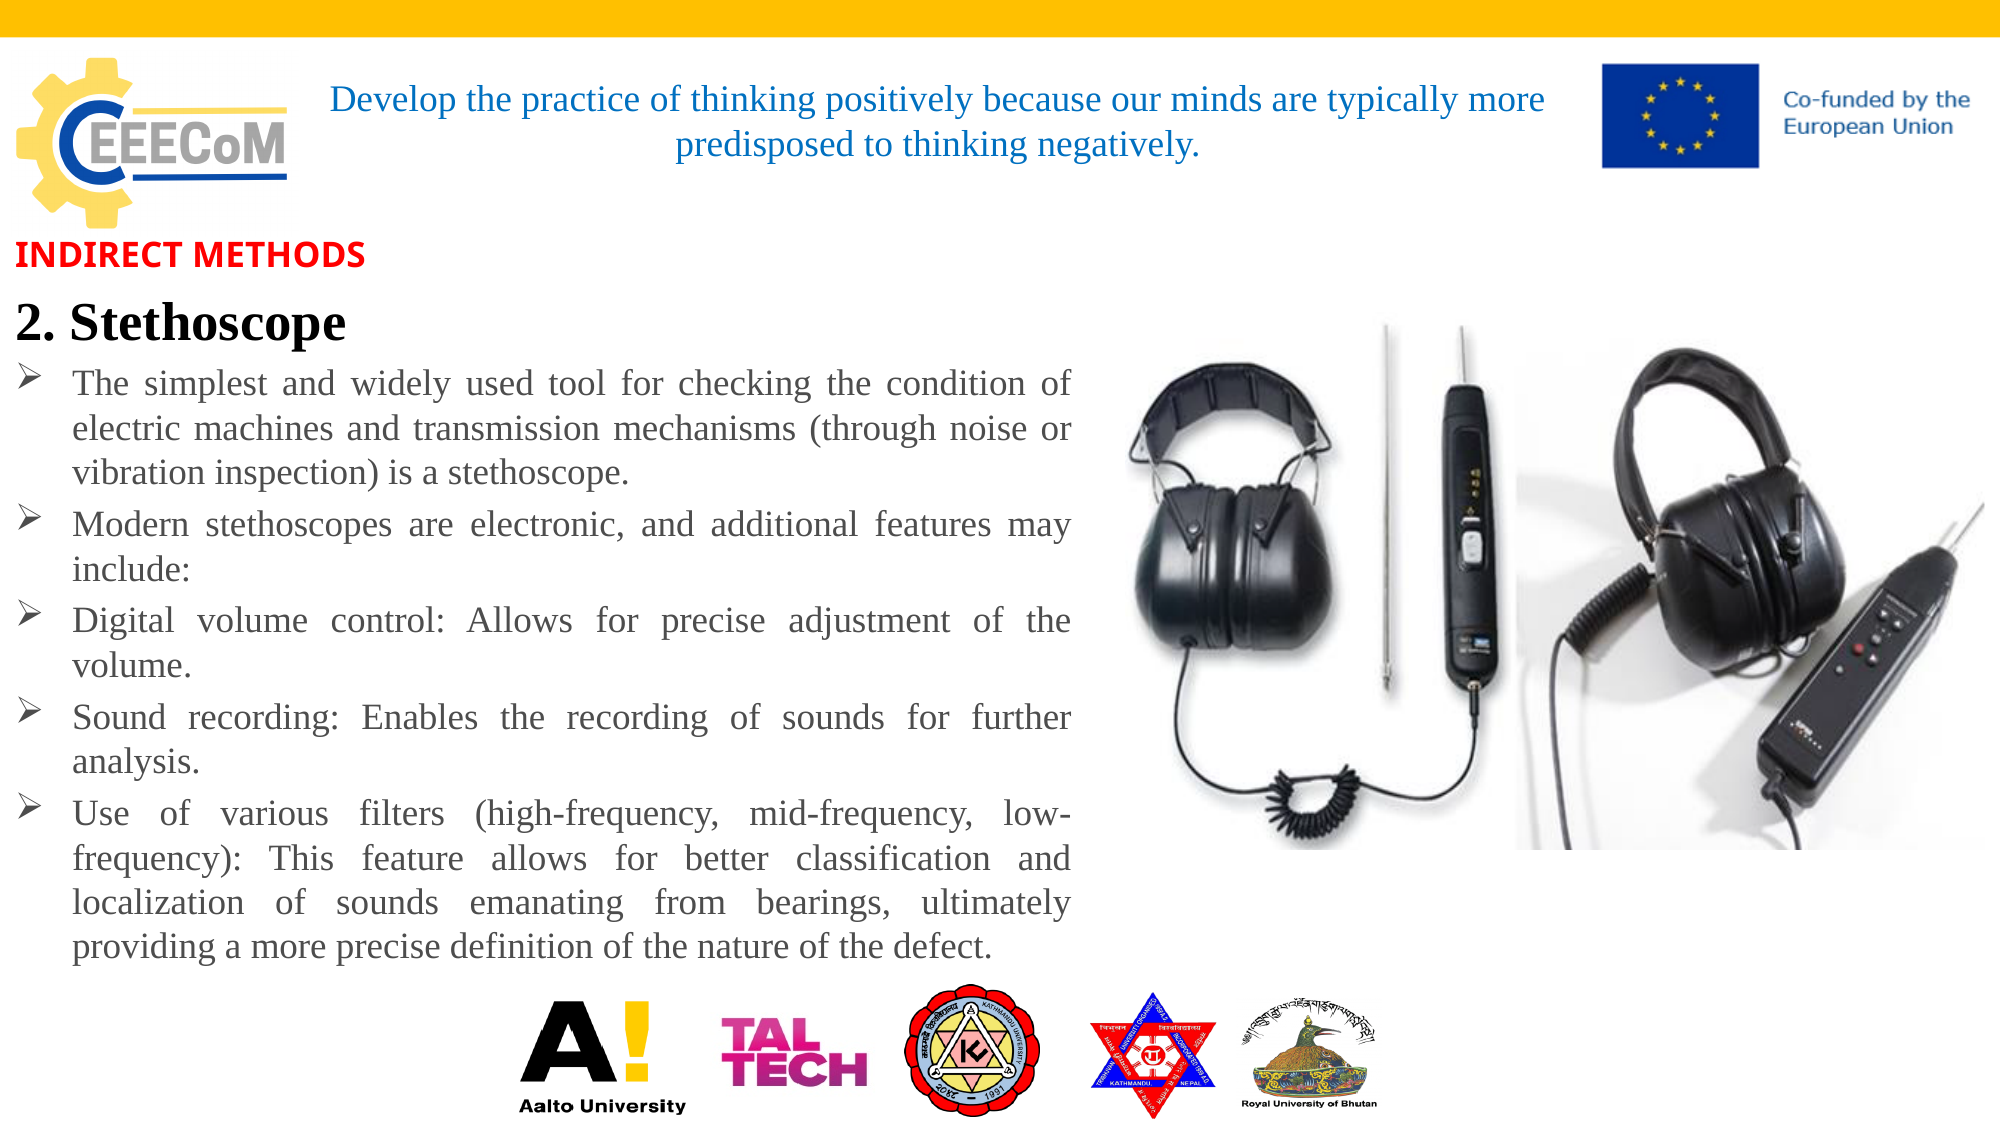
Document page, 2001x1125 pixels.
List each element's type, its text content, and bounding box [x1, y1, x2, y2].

picture [1595, 46, 2000, 181]
picture [1124, 312, 1985, 851]
picture [11, 50, 299, 224]
title Develop the practice of thinking positively because our minds are typically more predisposed to thinking negatively. [312, 37, 1565, 201]
picture [512, 984, 1382, 1125]
list INDIRECT METHODS 2. Stethoscope The simplest and widely used tool for checking the condition of electric machines and transmission mechanisms (through noise or vibration inspection) is a stethoscope. Modern stethoscopes are electronic, and additional features may include: Digital volume control: Allows for precise adjustment of the volume. Sound recording: Enables the recording of sounds for further analysis. Use of various filters (high-frequency, mid-frequency, low-frequency): This feature allows for better classification and localization of sounds emanating from bearings, ultimately providing a more precise definition of the nature of the defect. [0, 224, 1088, 975]
